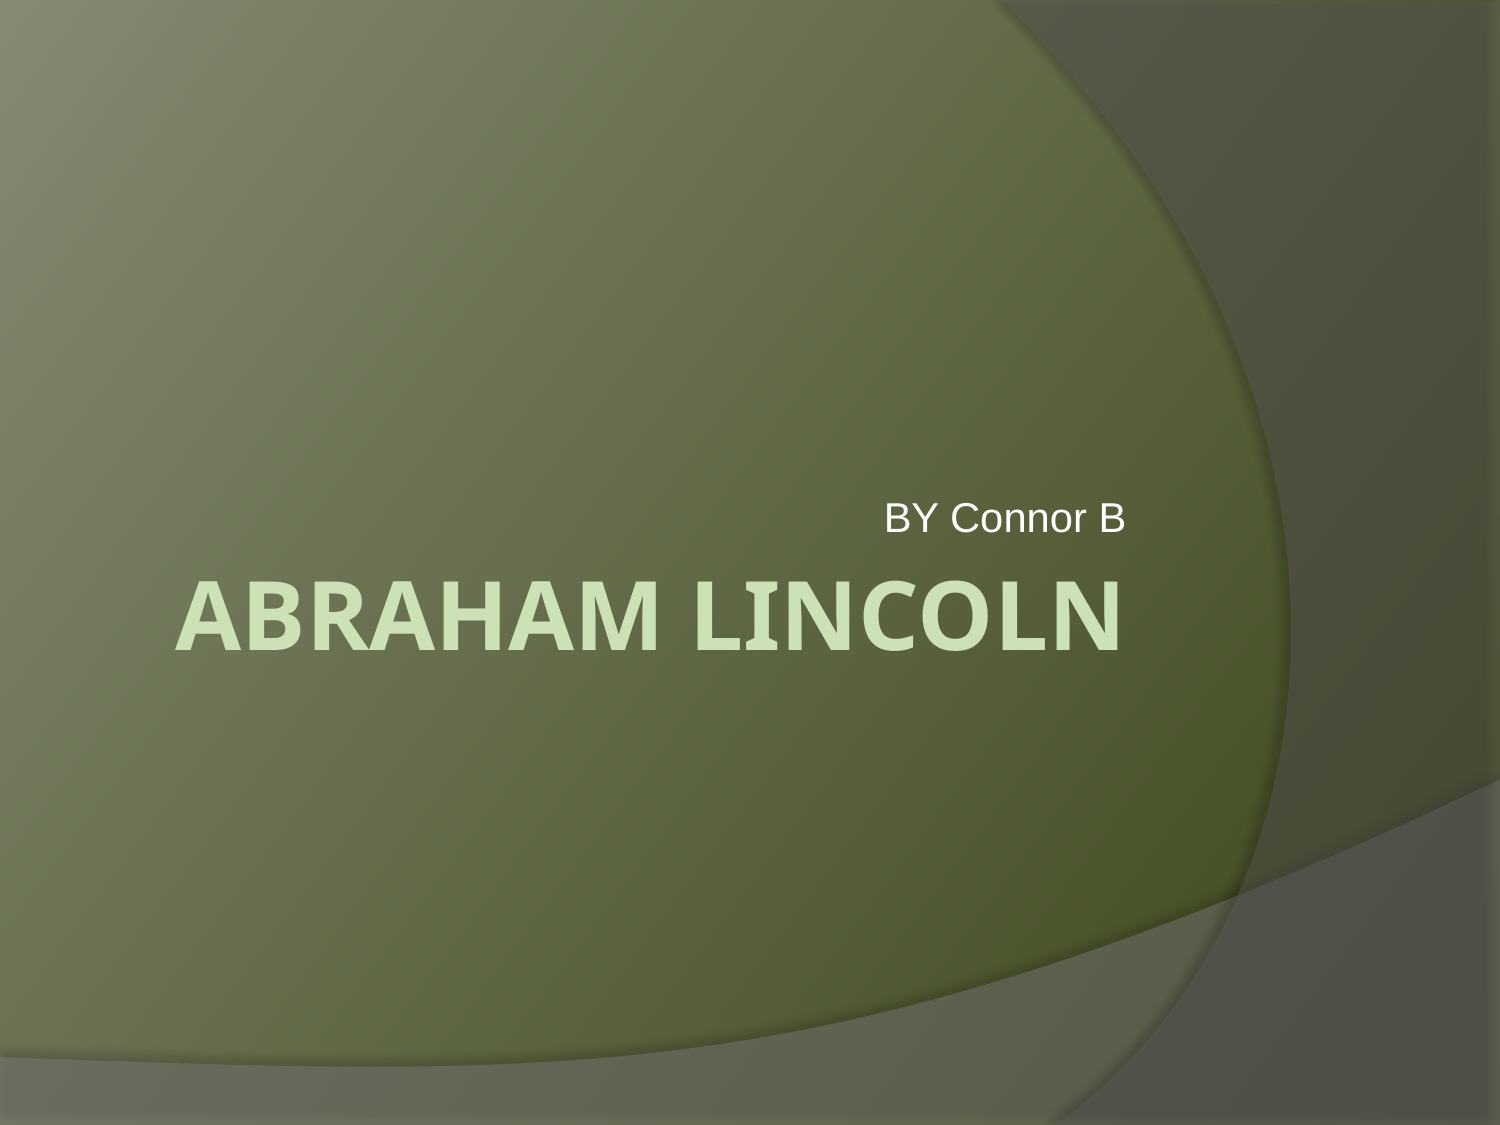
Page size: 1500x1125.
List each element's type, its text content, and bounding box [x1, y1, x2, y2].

title Abraham Lincoln [70, 547, 1134, 925]
subtitle BY Connor B [71, 253, 1134, 541]
